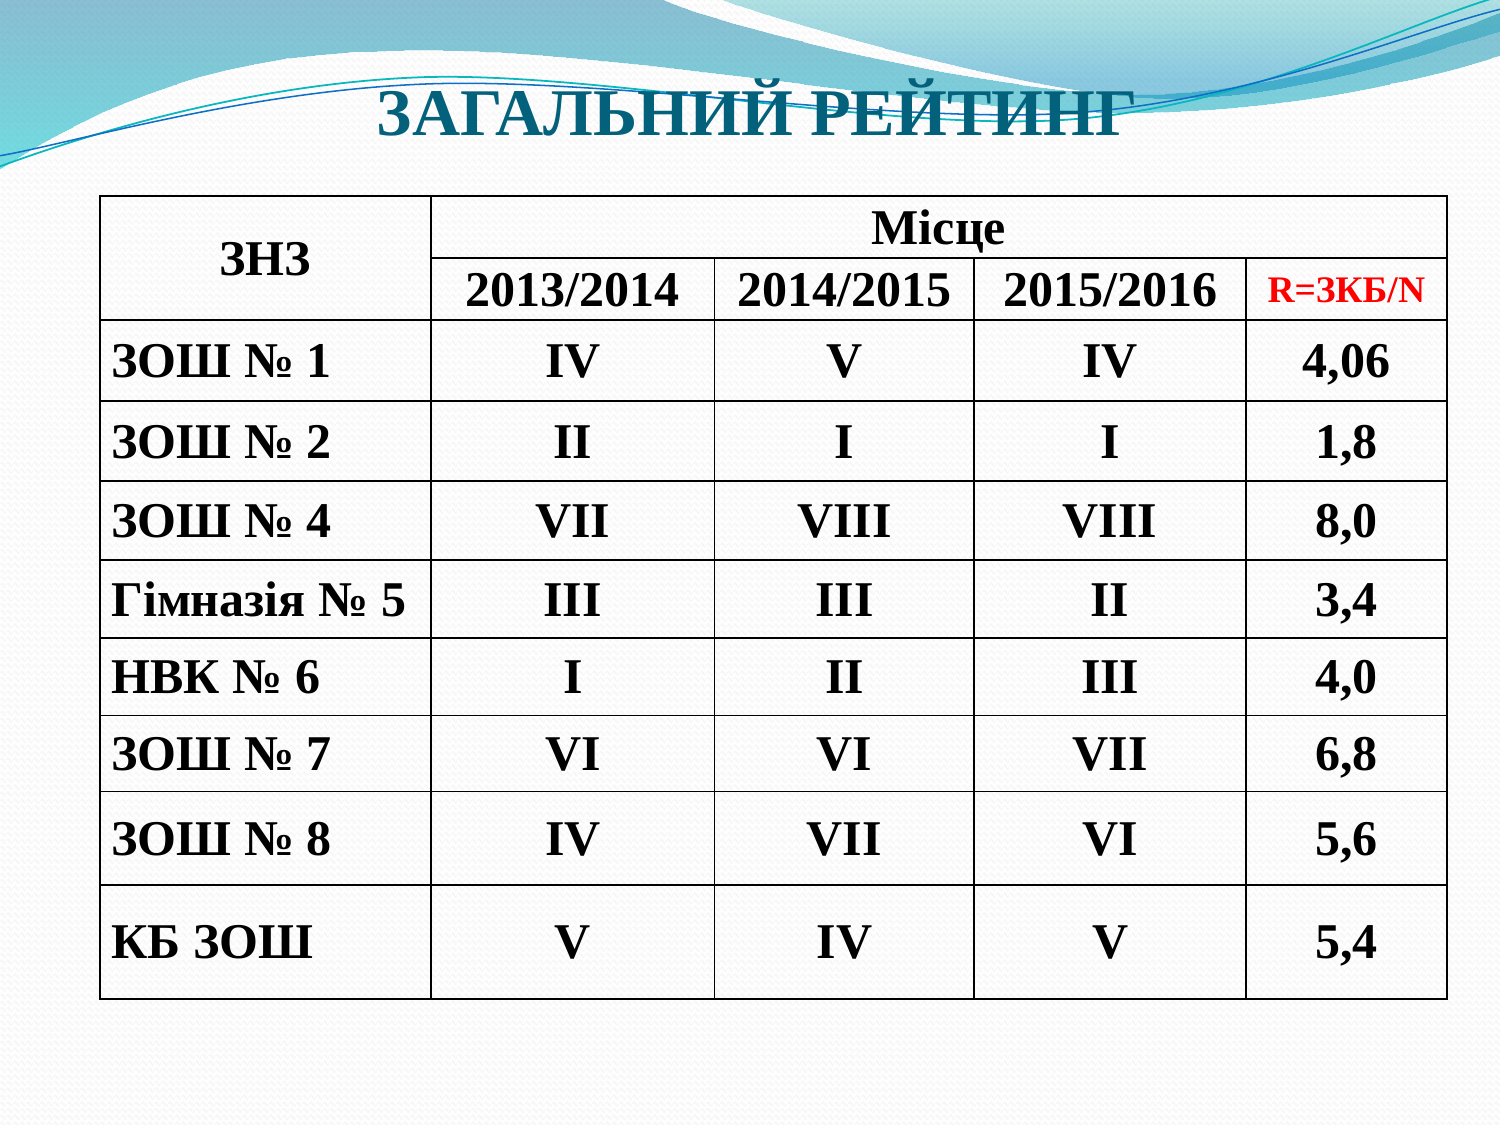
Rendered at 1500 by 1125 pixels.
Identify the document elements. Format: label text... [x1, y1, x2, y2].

table_cell ІІІ [715, 561, 973, 637]
table_cell VІ [975, 792, 1245, 884]
table_cell ЗОШ № 2 [101, 402, 430, 480]
table_cell 8,0 [1247, 482, 1446, 559]
table_cell ІV [432, 792, 714, 884]
table_cell VІІ [715, 792, 973, 884]
table_cell ІІІ [975, 639, 1245, 715]
table_cell VІ [715, 716, 973, 791]
table_cell IV [432, 321, 714, 400]
title ЗАГАЛЬНИЙ РЕЙТИНГ [76, 30, 1440, 149]
table_cell R=ЗКБ/N [1247, 259, 1446, 319]
table_cell V [432, 886, 714, 998]
table_cell 4,06 [1247, 321, 1446, 400]
table_cell 3,4 [1247, 561, 1446, 637]
table_cell ІV [715, 886, 973, 998]
table_cell II [432, 402, 714, 480]
table_cell VІІІ [975, 482, 1245, 559]
table_cell ЗОШ № 1 [101, 321, 430, 400]
table_cell V [715, 321, 973, 400]
table_cell I [432, 639, 714, 715]
table_cell 5,4 [1247, 886, 1446, 998]
table_cell 4,0 [1247, 639, 1446, 715]
table_cell ІІ [715, 639, 973, 715]
table_cell НВК № 6 [101, 639, 430, 715]
table_cell ІІІ [432, 561, 714, 637]
table_header Місце [432, 197, 1446, 257]
table_cell КБ ЗОШ [101, 886, 430, 998]
table_cell VI [432, 716, 714, 791]
table_cell Гімназія № 5 [101, 561, 430, 637]
table_cell І [715, 402, 973, 480]
table_cell І [975, 402, 1245, 480]
table_cell 2015/2016 [975, 259, 1245, 319]
table_header ЗНЗ [101, 197, 430, 319]
table_cell ЗОШ № 8 [101, 792, 430, 884]
table_cell ЗОШ № 7 [101, 716, 430, 791]
table_cell 2013/2014 [432, 259, 714, 319]
table_cell ІV [975, 321, 1245, 400]
table_cell VІІ [975, 716, 1245, 791]
table_cell VІІІ [715, 482, 973, 559]
table_cell ЗОШ № 4 [101, 482, 430, 559]
table_cell 2014/2015 [715, 259, 973, 319]
table_cell 1,8 [1247, 402, 1446, 480]
table_cell V [975, 886, 1245, 998]
table_cell VII [432, 482, 714, 559]
table_cell 5,6 [1247, 792, 1446, 884]
table_cell ІІ [975, 561, 1245, 637]
table_cell 6,8 [1247, 716, 1446, 791]
